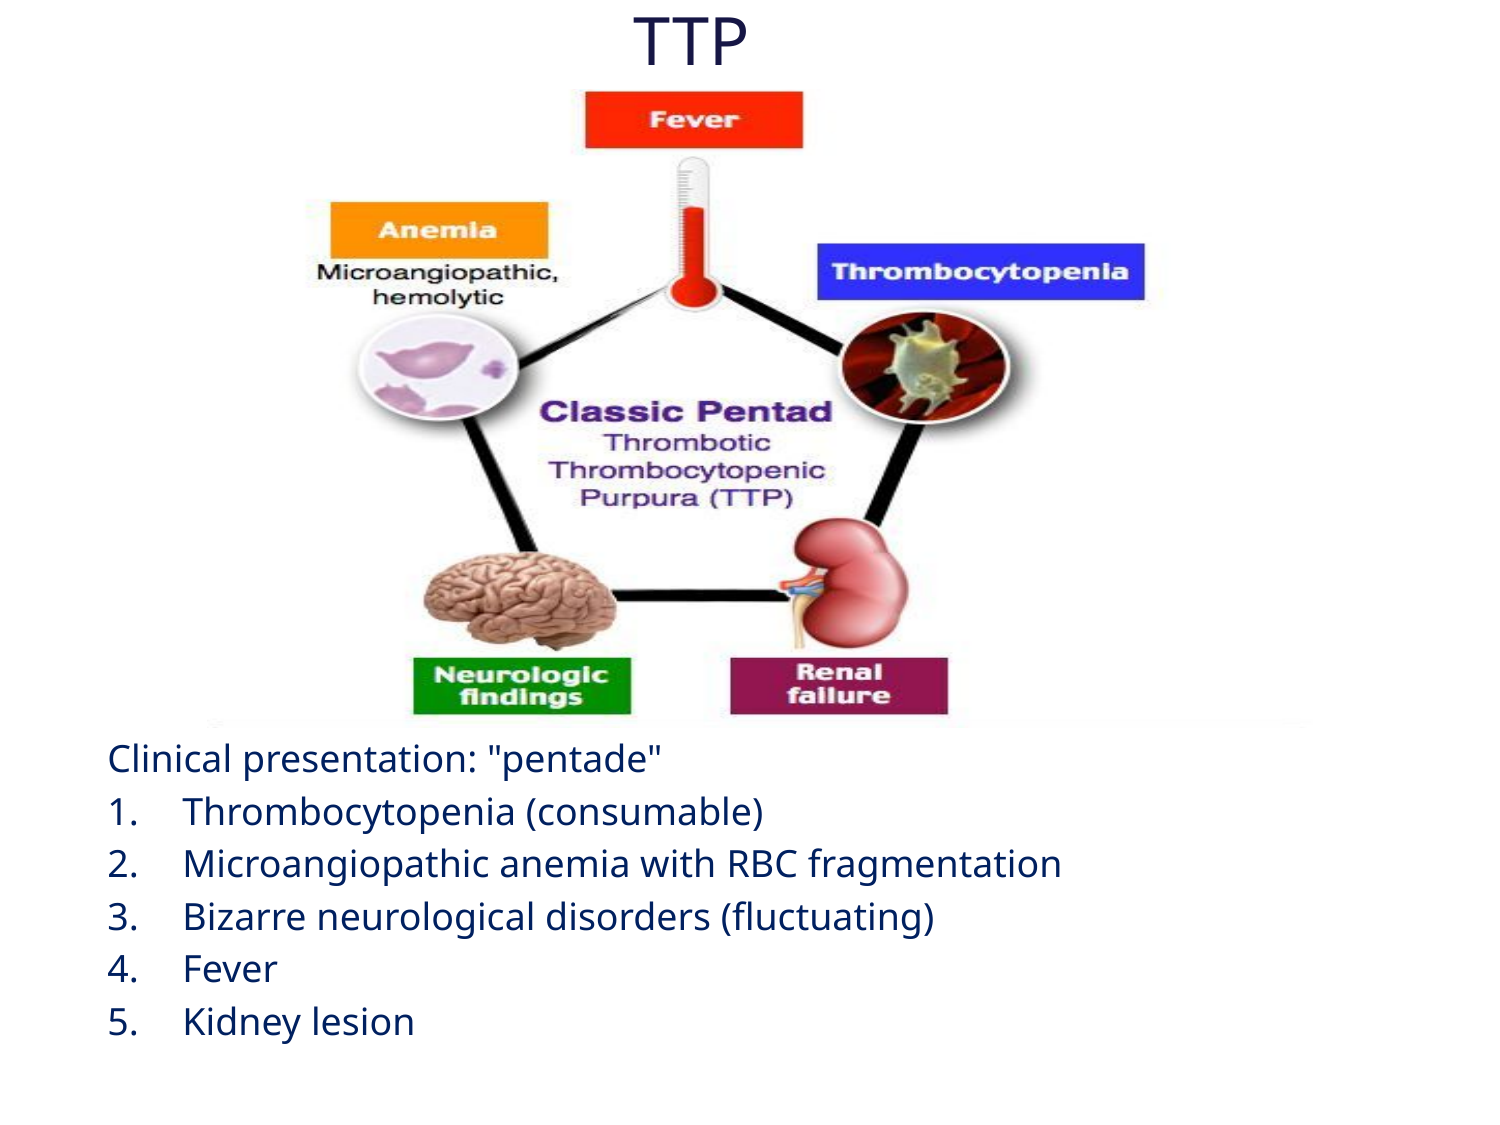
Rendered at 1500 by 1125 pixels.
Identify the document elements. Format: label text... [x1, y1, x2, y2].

text_box Clinical presentation: "pentade" Thrombocytopenia (consumable) Microangiopathic anemia with RBC fragmentation Bizarre neurological disorders (fluctuating) Fever Kidney lesion [92, 727, 1428, 1051]
title TTP [70, 0, 1313, 146]
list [207, 89, 1313, 872]
